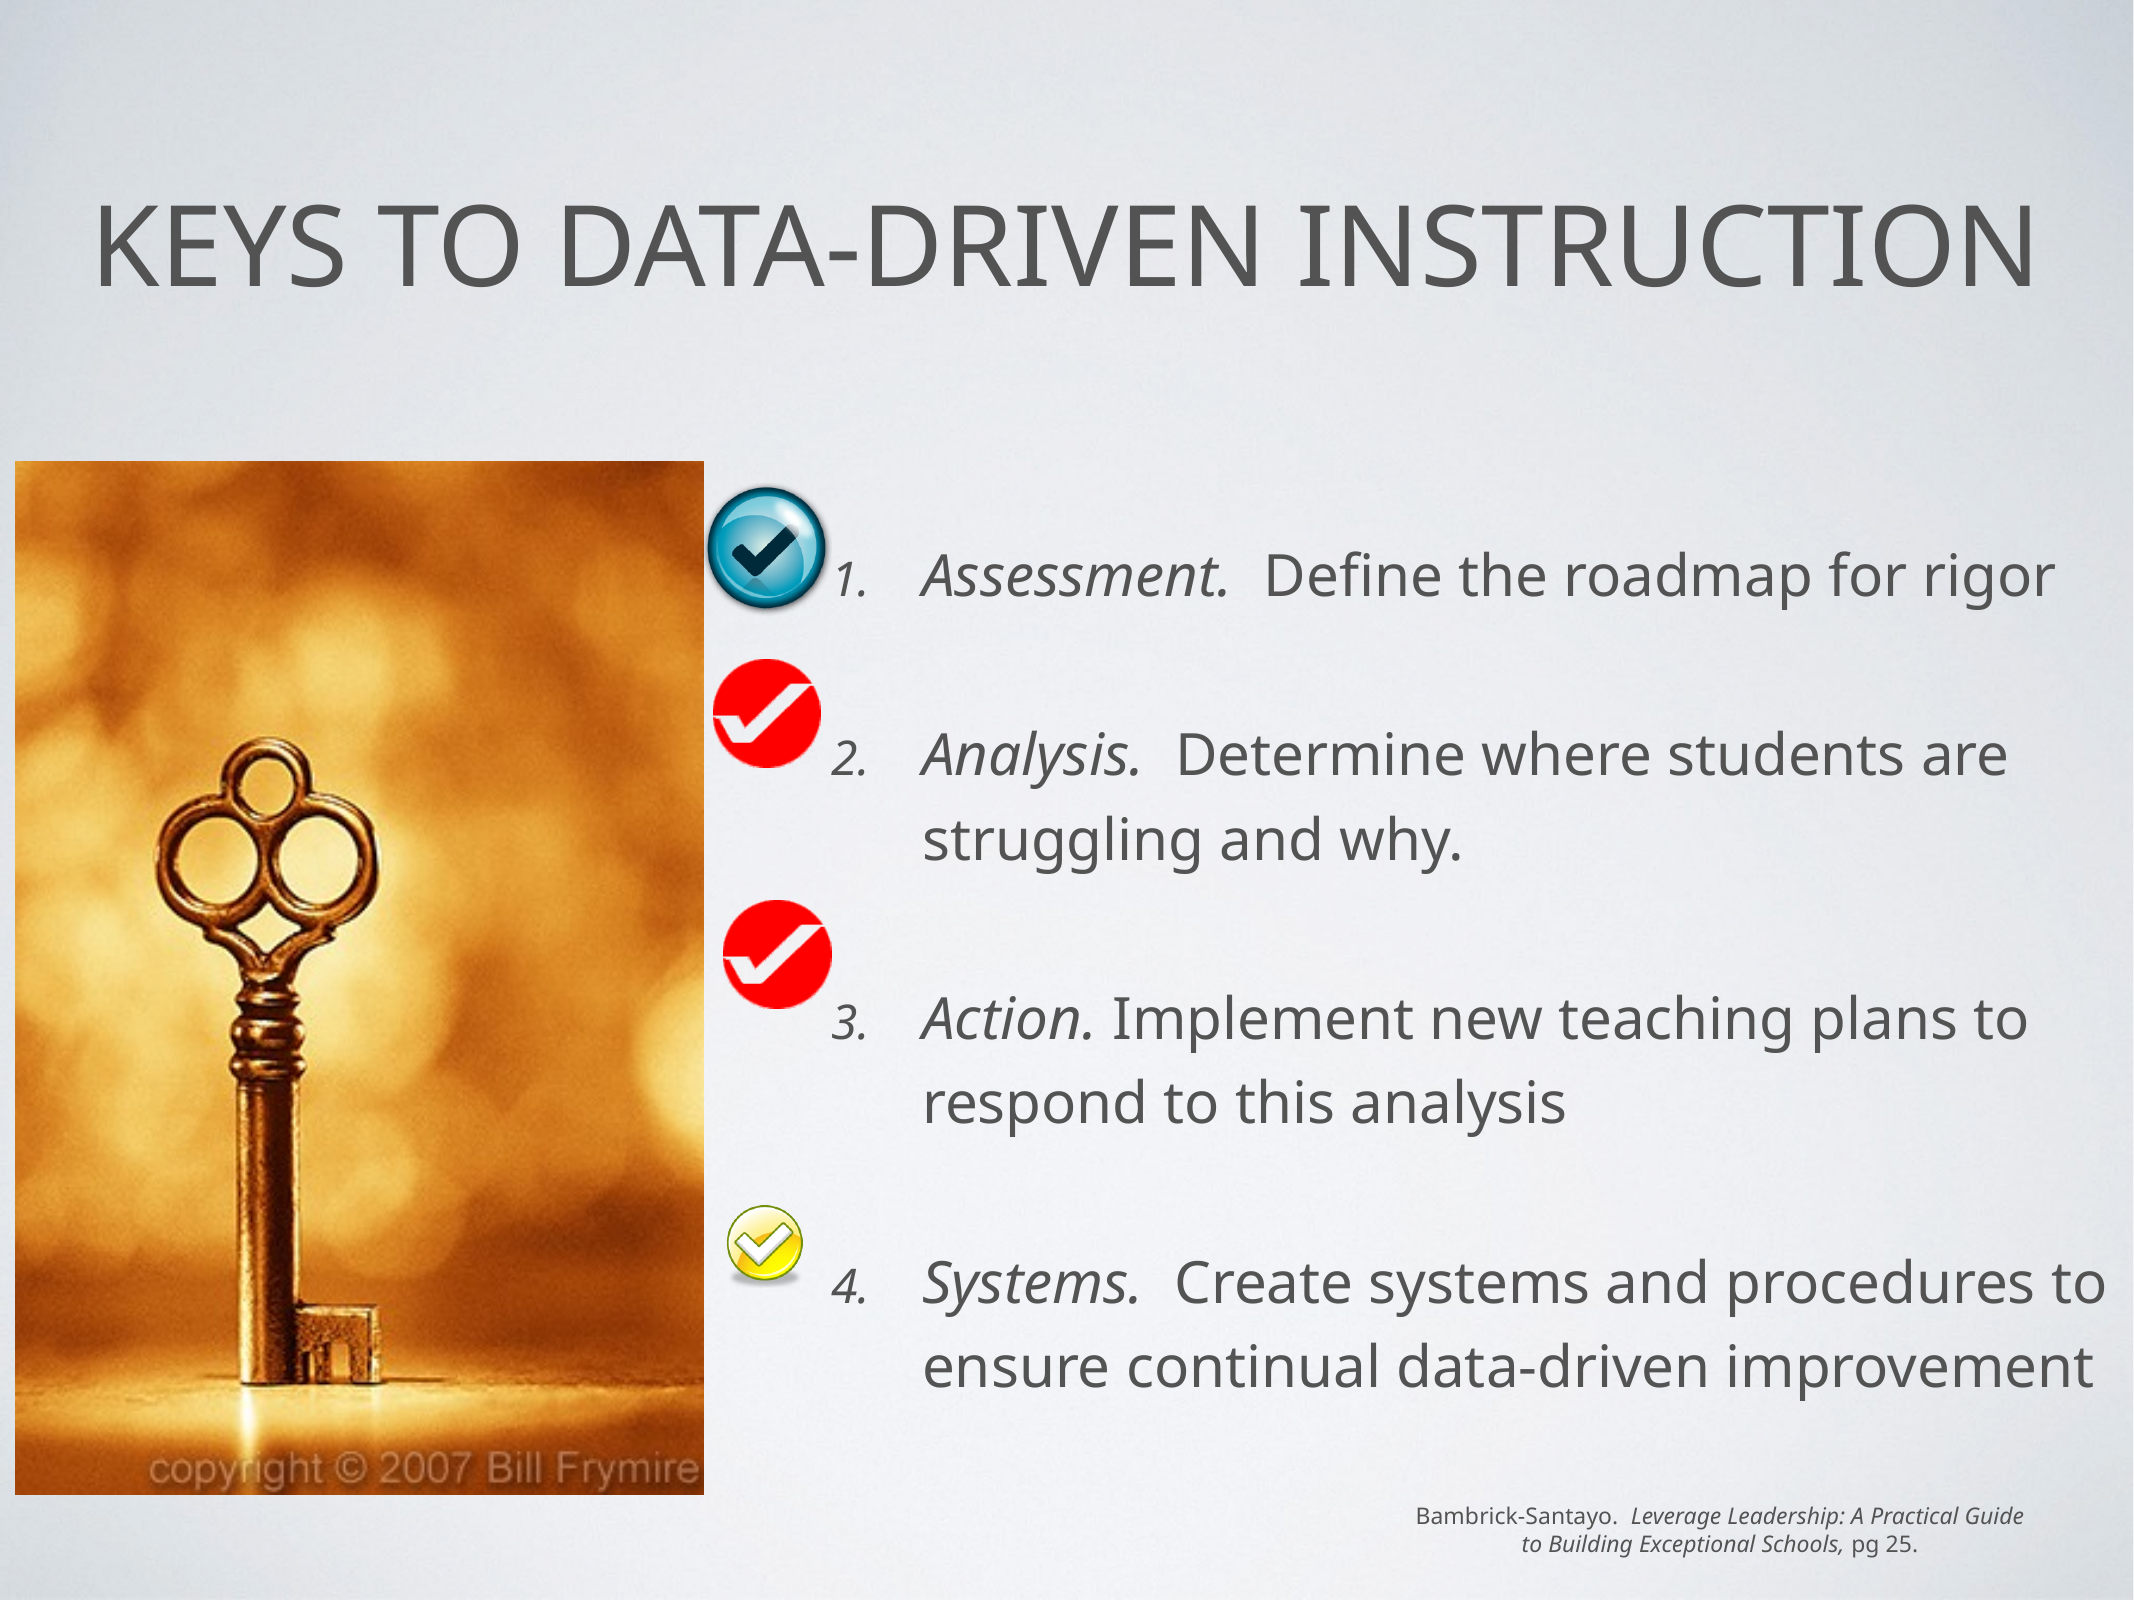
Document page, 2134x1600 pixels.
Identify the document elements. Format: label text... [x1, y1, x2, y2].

picture [0, 0, 2134, 1600]
text_box Bambrick-Santayo. Leverage Leadership: A Practical Guide to Building Exceptional Schools, pg 25. [1401, 1494, 2039, 1565]
list Assessment. Define the roadmap for rigor Analysis. Determine where students are struggling and why. Action. Implement new teaching plans to respond to this analysis Systems. Create systems and procedures to ensure continual data-driven improvement [830, 441, 2134, 1482]
title Keys to data-driven instruction [57, 41, 2076, 443]
